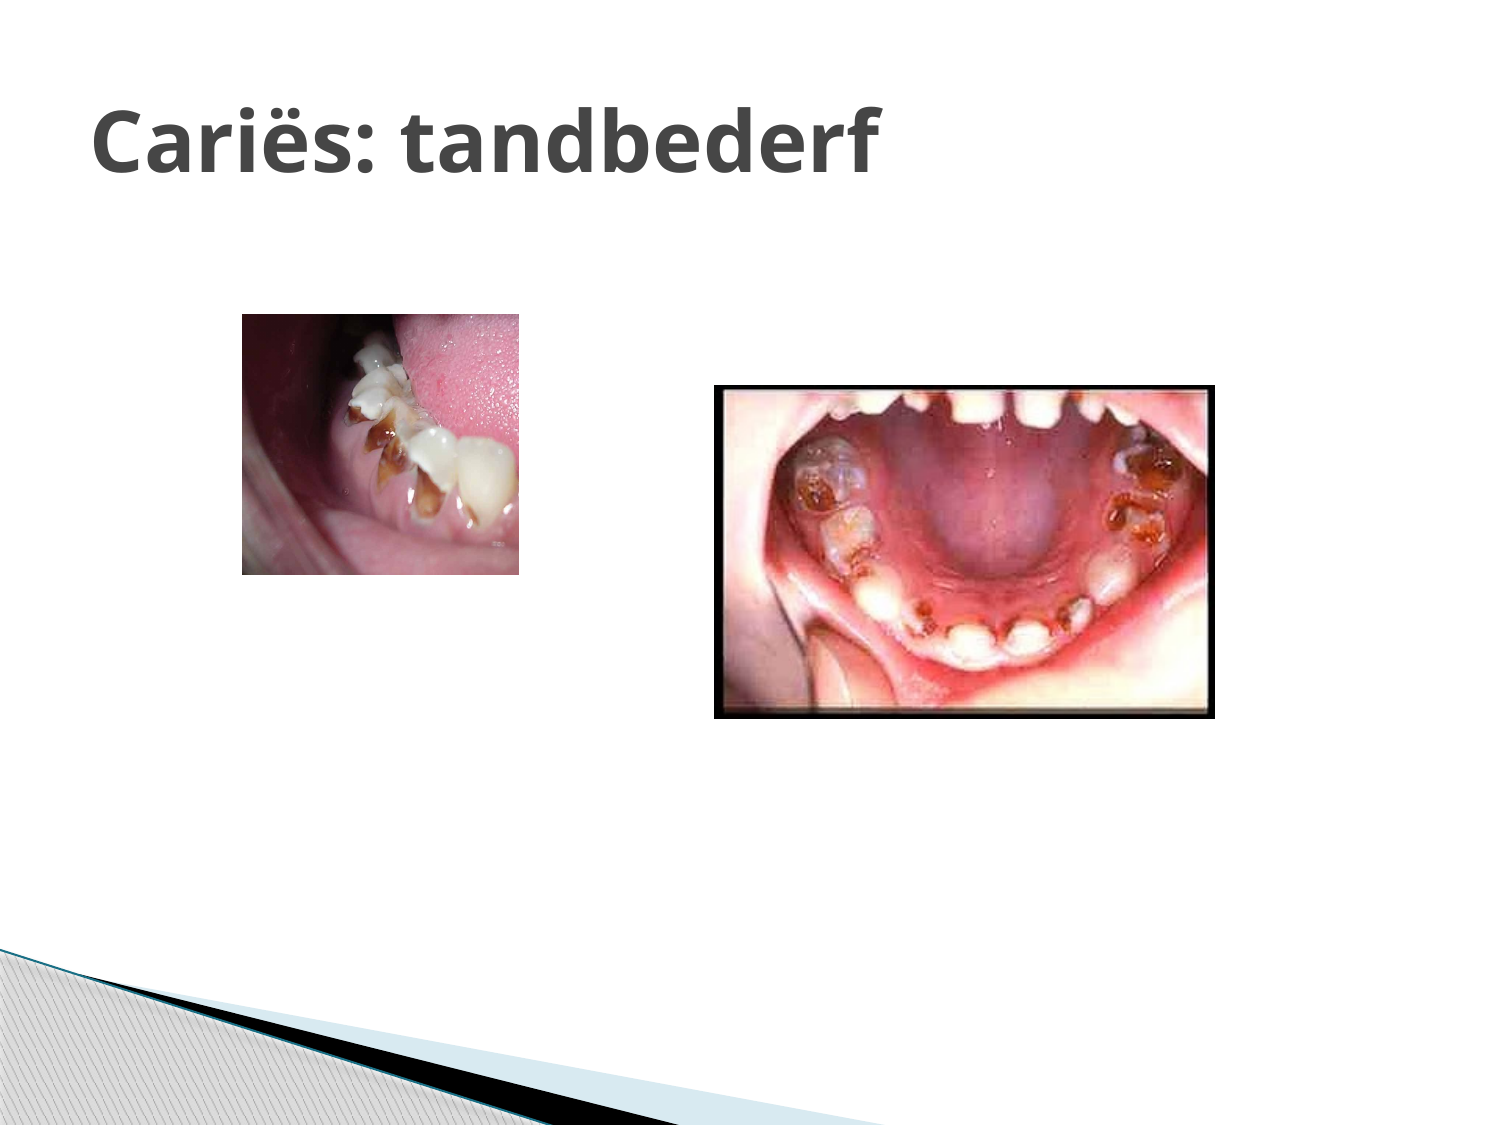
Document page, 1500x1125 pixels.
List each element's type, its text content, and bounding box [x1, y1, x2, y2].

picture [714, 385, 1215, 719]
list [241, 314, 519, 576]
title Cariës: tandbederf [75, 45, 1425, 233]
